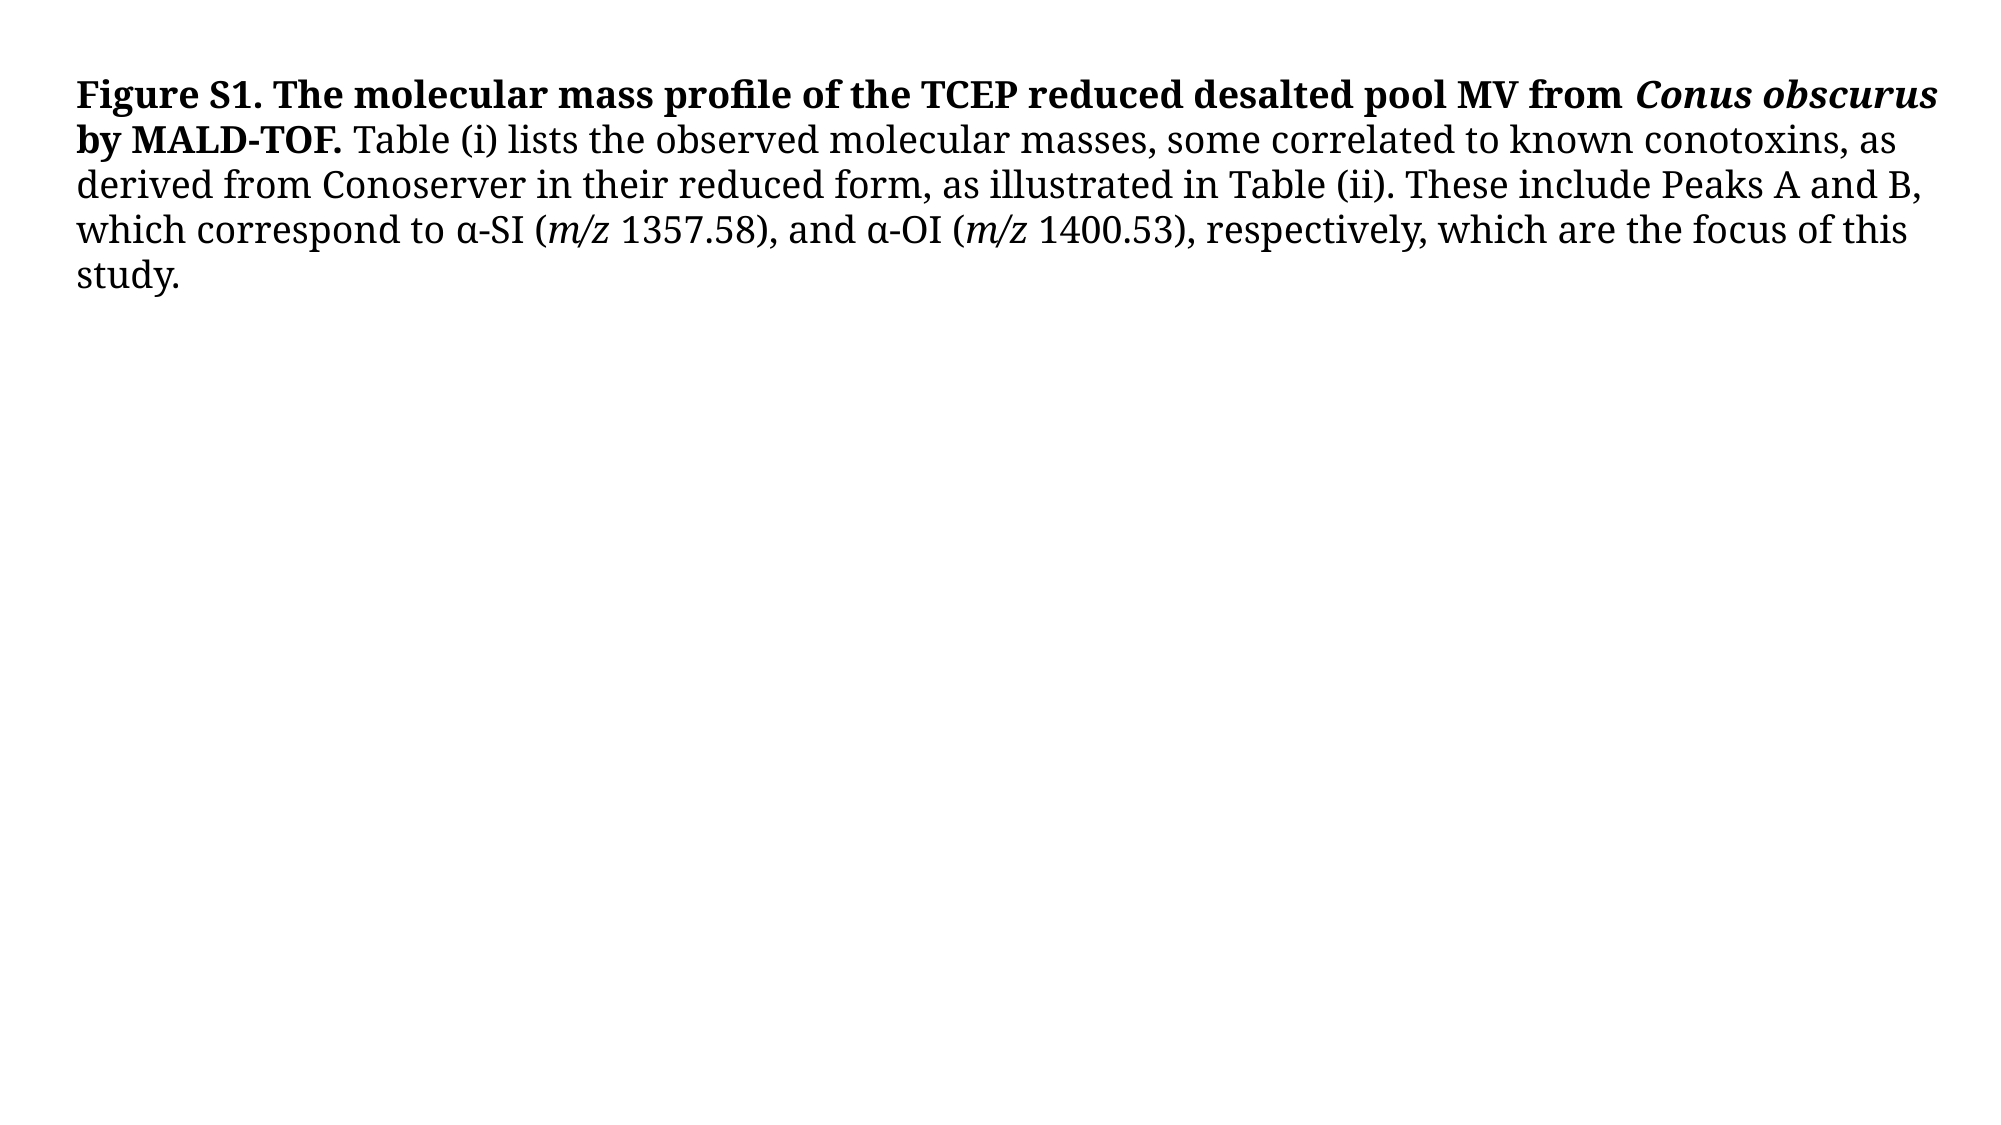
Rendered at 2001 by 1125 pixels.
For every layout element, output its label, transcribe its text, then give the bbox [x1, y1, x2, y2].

text_box Figure S1. The molecular mass profile of the TCEP reduced desalted pool MV from Conus obscurus by MALD-TOF. Table (i) lists the observed molecular masses, some correlated to known conotoxins, as derived from Conoserver in their reduced form, as illustrated in Table (ii). These include Peaks A and B, which correspond to α-SI (m/z 1357.58), and α-OI (m/z 1400.53), respectively, which are the focus of this study. [61, 63, 2000, 349]
